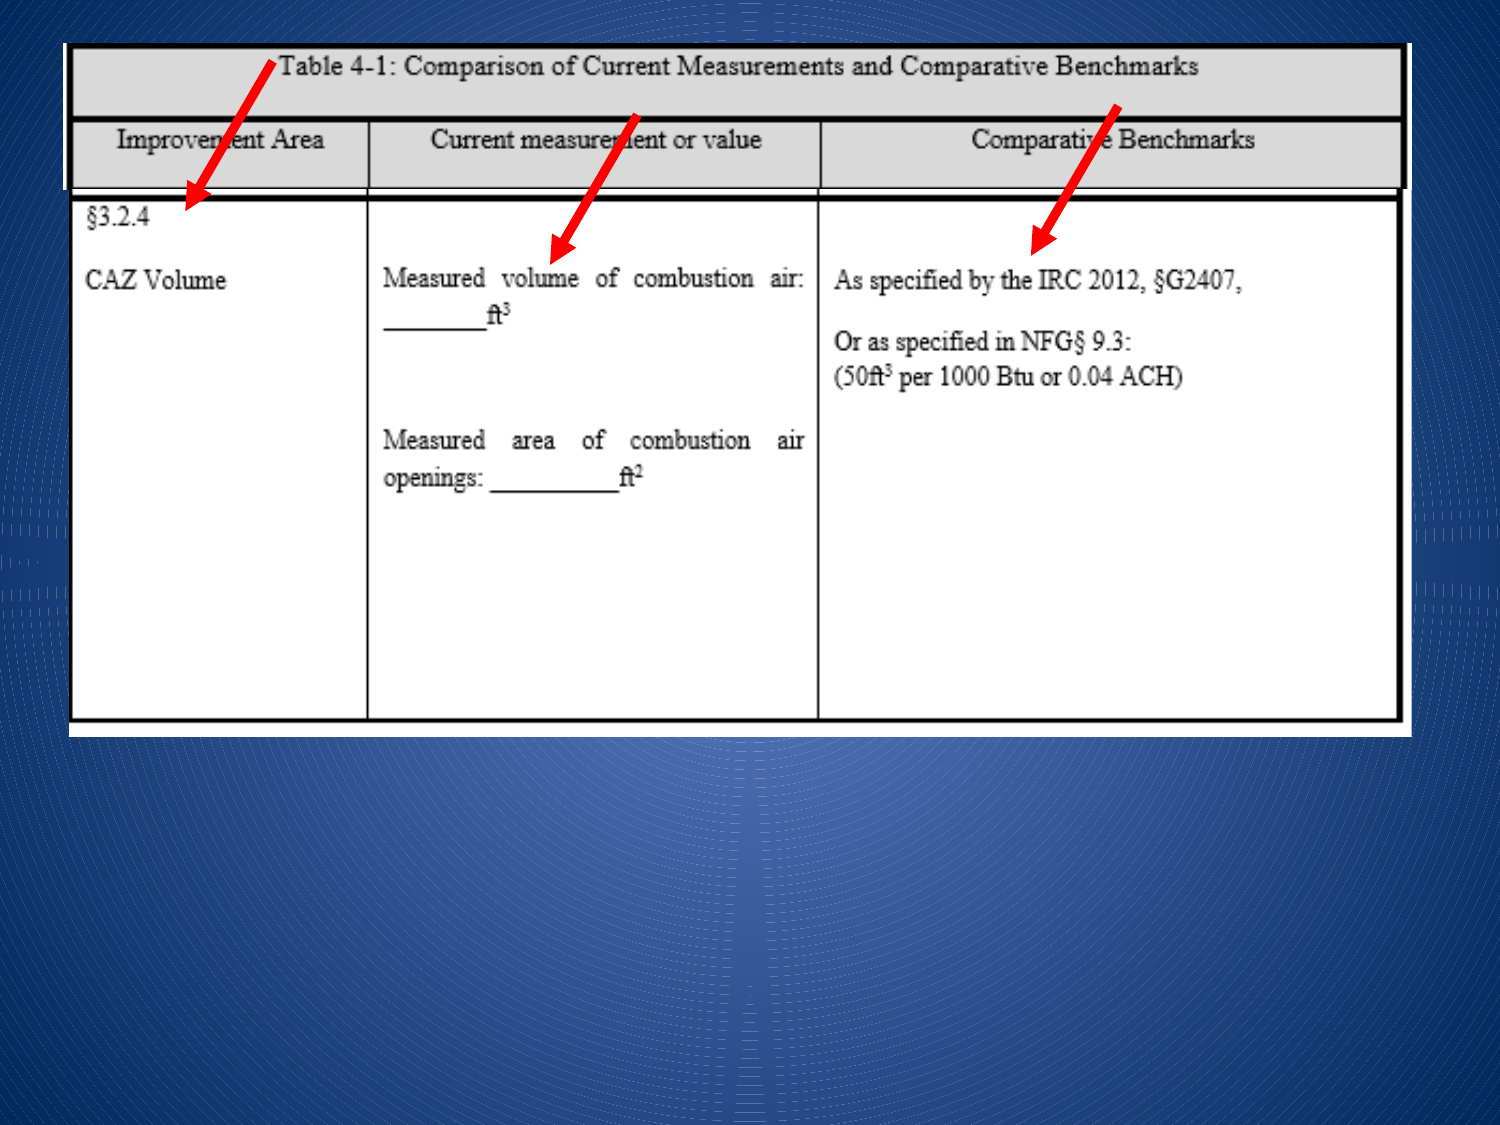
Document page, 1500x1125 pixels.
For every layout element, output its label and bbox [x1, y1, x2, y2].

text_box [184, 60, 273, 212]
text_box [1030, 105, 1119, 257]
text_box [549, 114, 638, 266]
text_box [1116, 812, 1443, 909]
picture [63, 43, 1412, 737]
